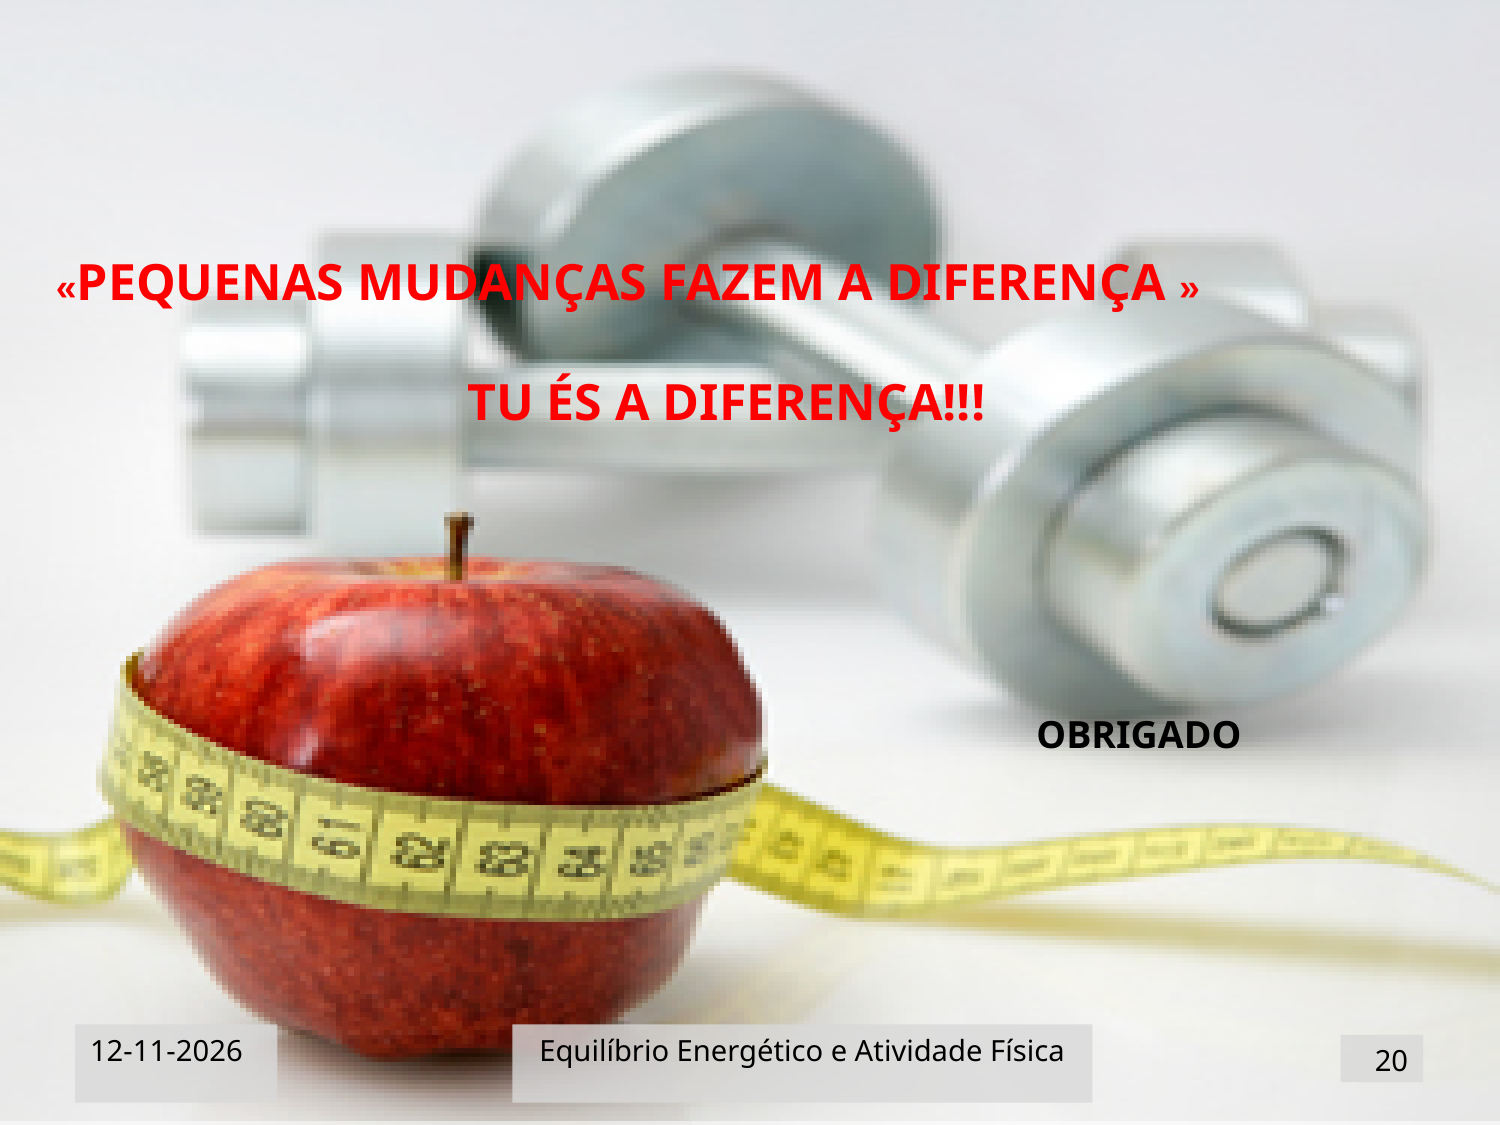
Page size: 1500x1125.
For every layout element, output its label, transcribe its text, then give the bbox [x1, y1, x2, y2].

slide_number 20 [1340, 1034, 1424, 1083]
picture [0, 0, 1500, 1125]
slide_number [74, 1024, 278, 1103]
text_box OBRIGADO [1021, 704, 1424, 764]
footer Equilíbrio Energético e Atividade Física [512, 1024, 1093, 1103]
text_box «PEQUENAS MUDANÇAS FAZEM A DIFERENÇA » TU ÉS A DIFERENÇA!!! [41, 243, 1412, 499]
